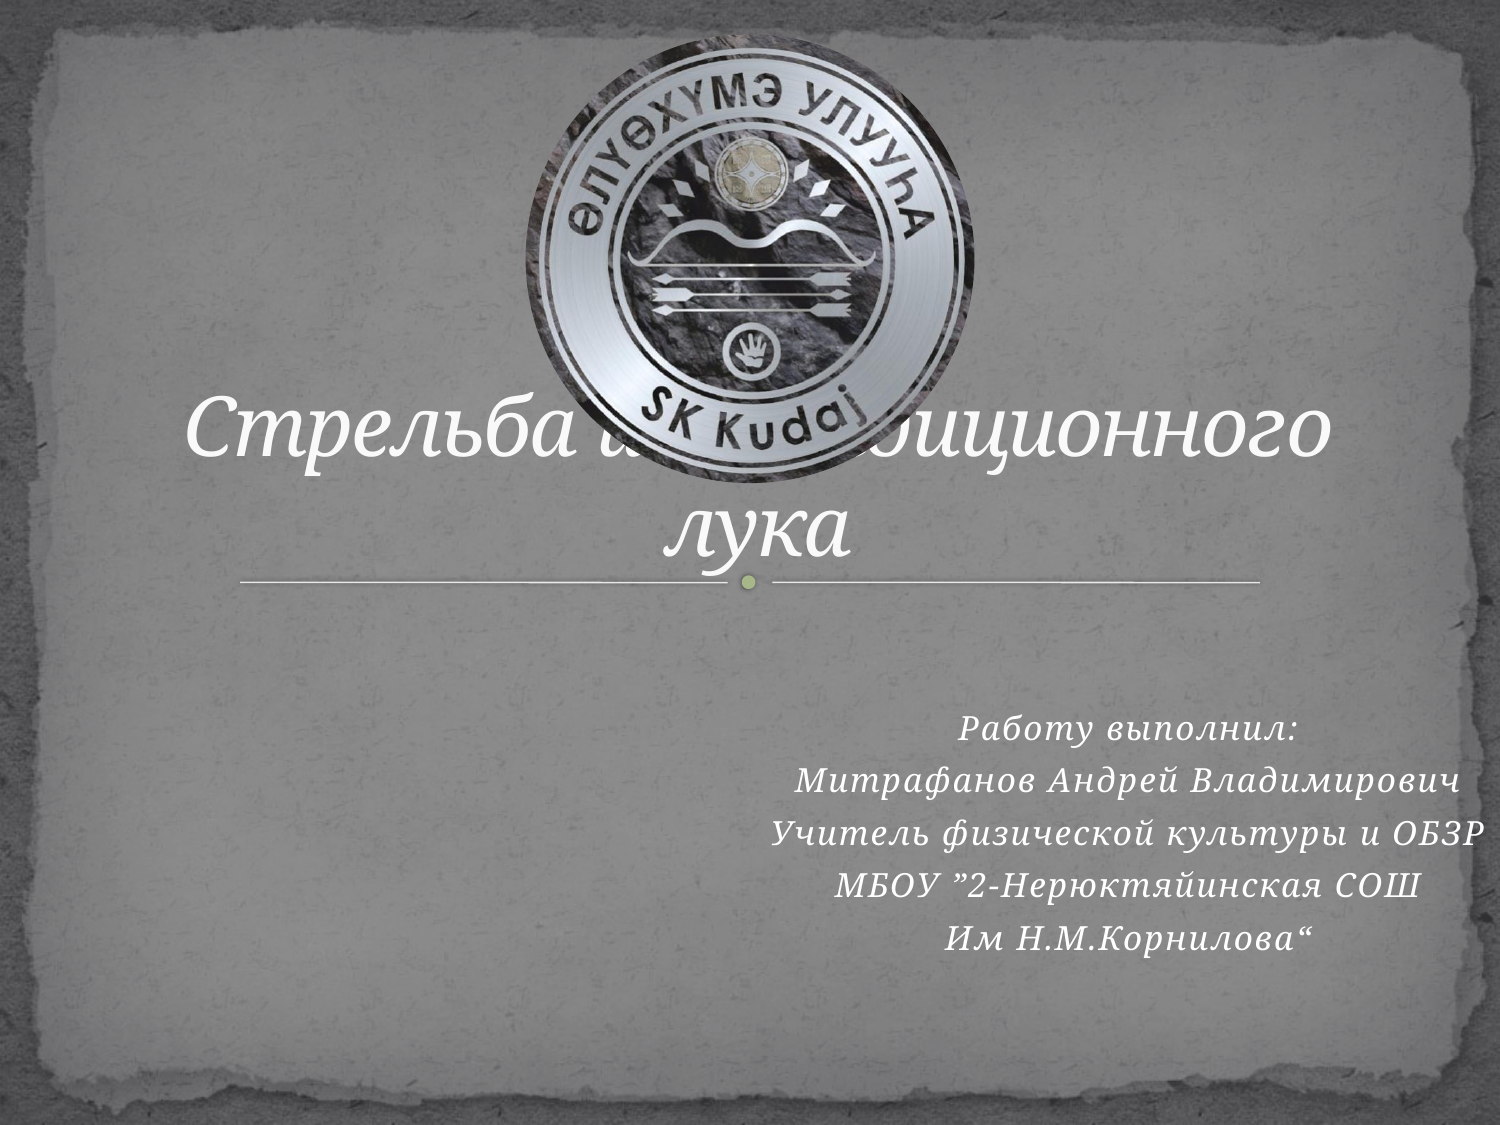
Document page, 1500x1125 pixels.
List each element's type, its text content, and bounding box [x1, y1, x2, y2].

title Стрельба из традиционного лука [76, 314, 1440, 581]
picture [525, 34, 975, 484]
subtitle Работу выполнил: Митрафанов Андрей Владимирович Учитель физической культуры и ОБЗР МБОУ ”2-Нерюктяйинская СОШ Им Н.М.Корнилова“ [655, 699, 1500, 1125]
